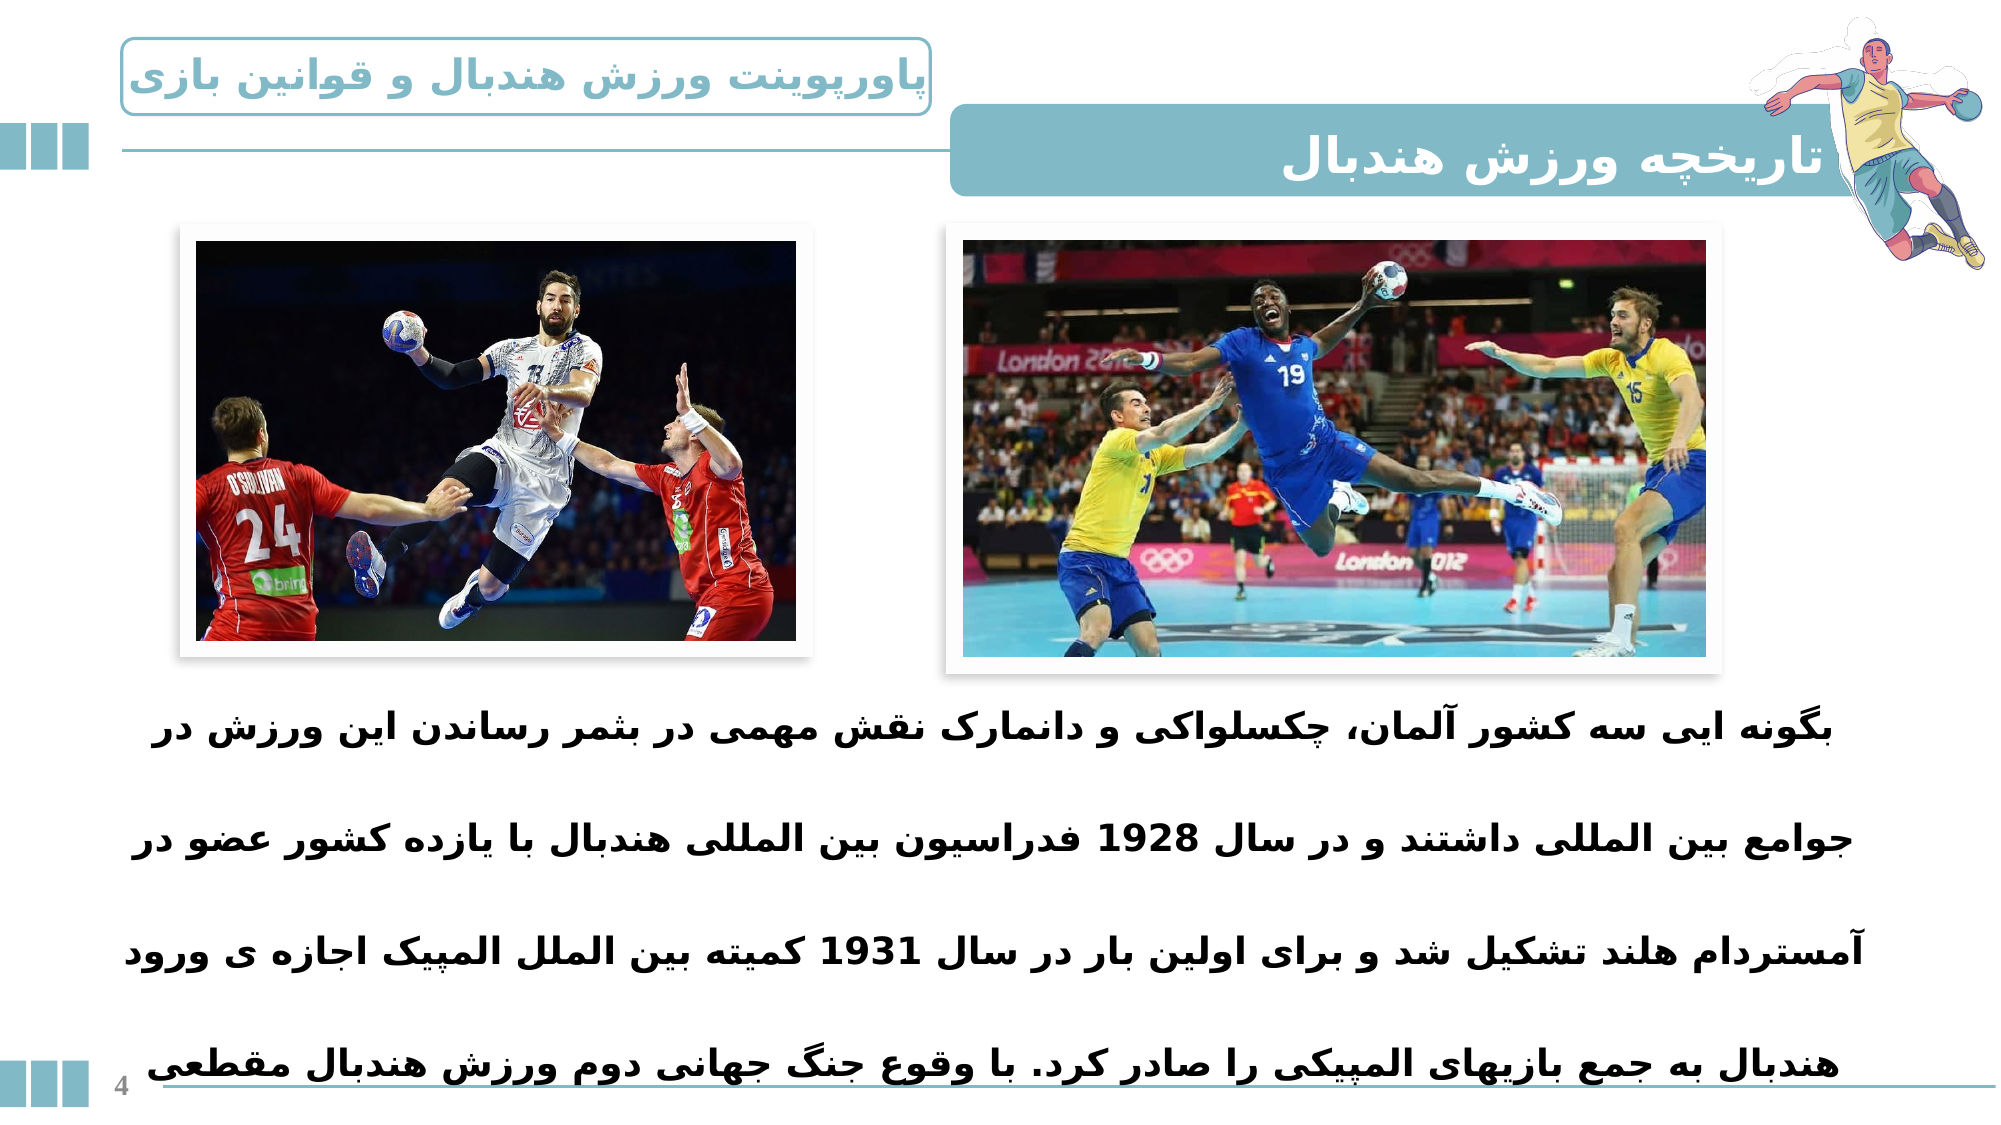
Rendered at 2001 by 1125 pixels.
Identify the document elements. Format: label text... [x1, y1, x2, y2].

text_box بگونه ایی سه کشور آلمان، چکسلواکی و دانمارک نقش مهمی در بثمر رساندن این ورزش در جوامع بین المللی داشتند و در سال 1928 فدراسیون بین المللی هندبال با یازده کشور عضو در آمستردام هلند تشکیل شد و برای اولین بار در سال 1931 کمیته بین الملل المپیک اجازه ی ورود هندبال به جمع بازیهای المپیکی را صادر کرد. با وقوع جنگ جهانی دوم ورزش هندبال مقطعی منحل شد ولی بعد از آن در سال 1950 این فدراسیون در سوئیس دوباره شروع به کار کرد. [77, 626, 1912, 1125]
slide_number 4 [88, 1053, 156, 1114]
text_box تاریخچه ورزش هندبال [1265, 111, 1841, 191]
text_box پاورپوینت ورزش هندبال و قوانین بازی [113, 36, 943, 105]
picture [1749, 17, 1985, 270]
picture [962, 239, 1706, 658]
picture [196, 240, 797, 641]
